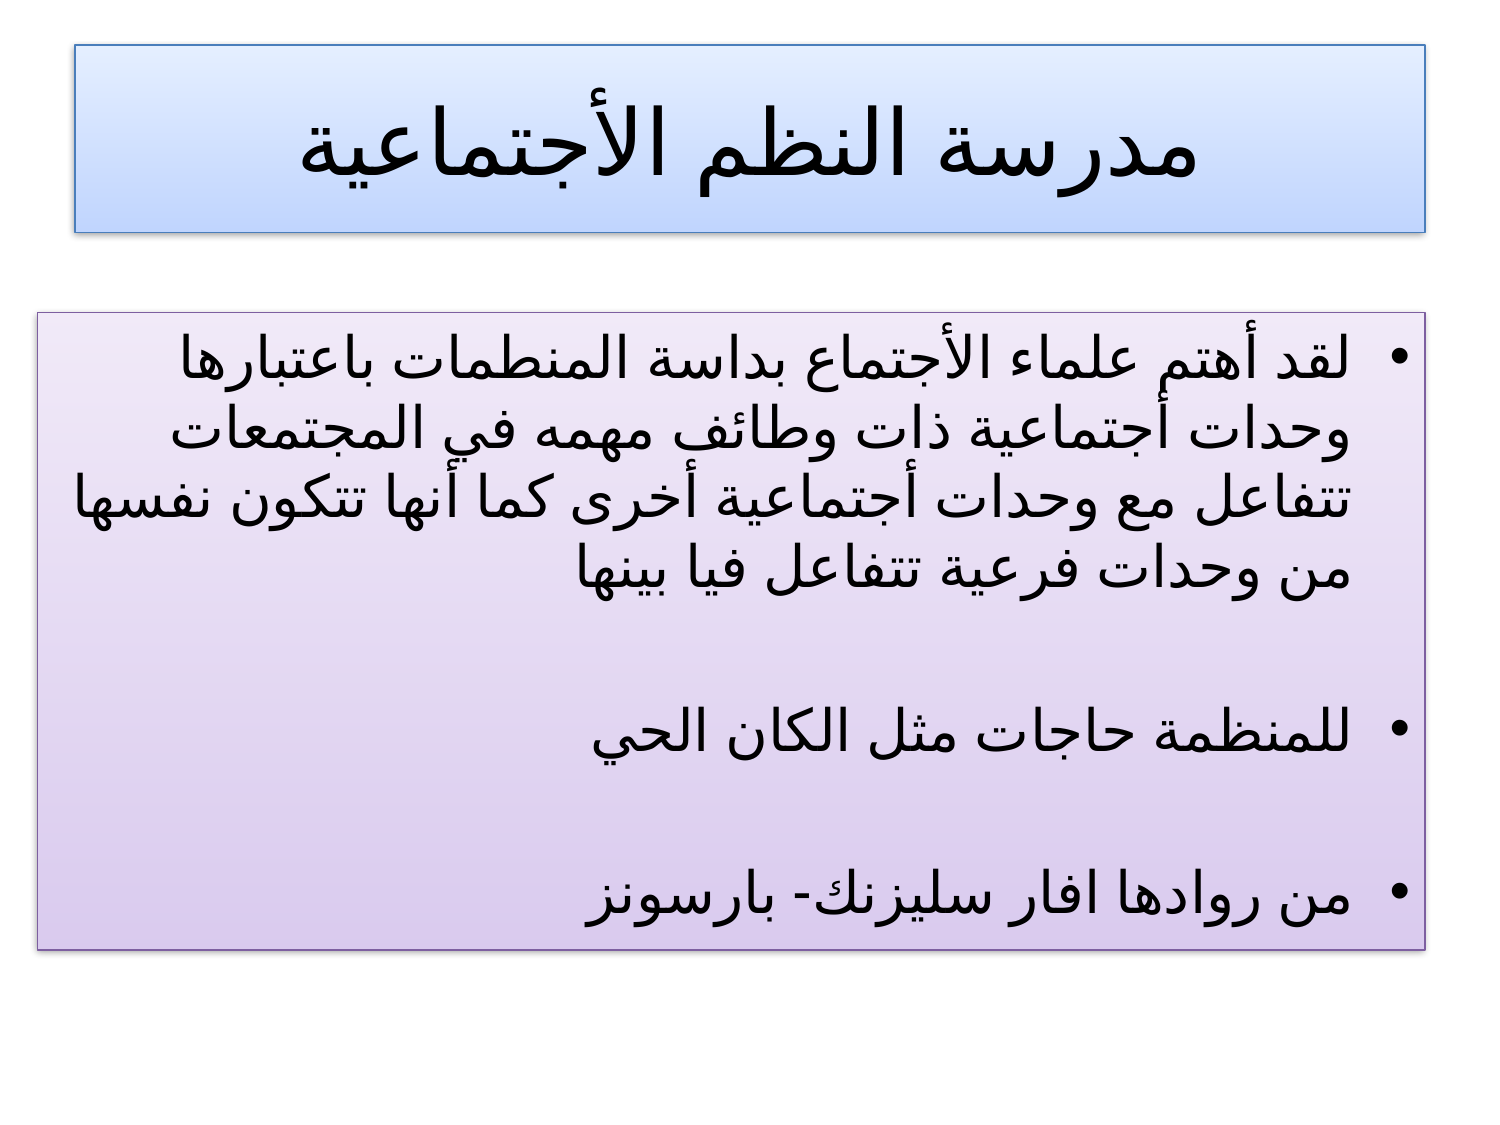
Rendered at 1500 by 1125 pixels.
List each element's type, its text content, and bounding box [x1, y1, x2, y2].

title مدرسة النظم الأجتماعية [74, 44, 1426, 233]
list لقد أهتم علماء الأجتماع بداسة المنطمات باعتبارها وحدات أجتماعية ذات وطائف مهمه في المجتمعات تتفاعل مع وحدات أجتماعية أخرى كما أنها تتكون نفسها من وحدات فرعية تتفاعل فيا بينها للمنظمة حاجات مثل الكان الحي من روادها افار سليزنك- بارسونز [37, 312, 1426, 951]
